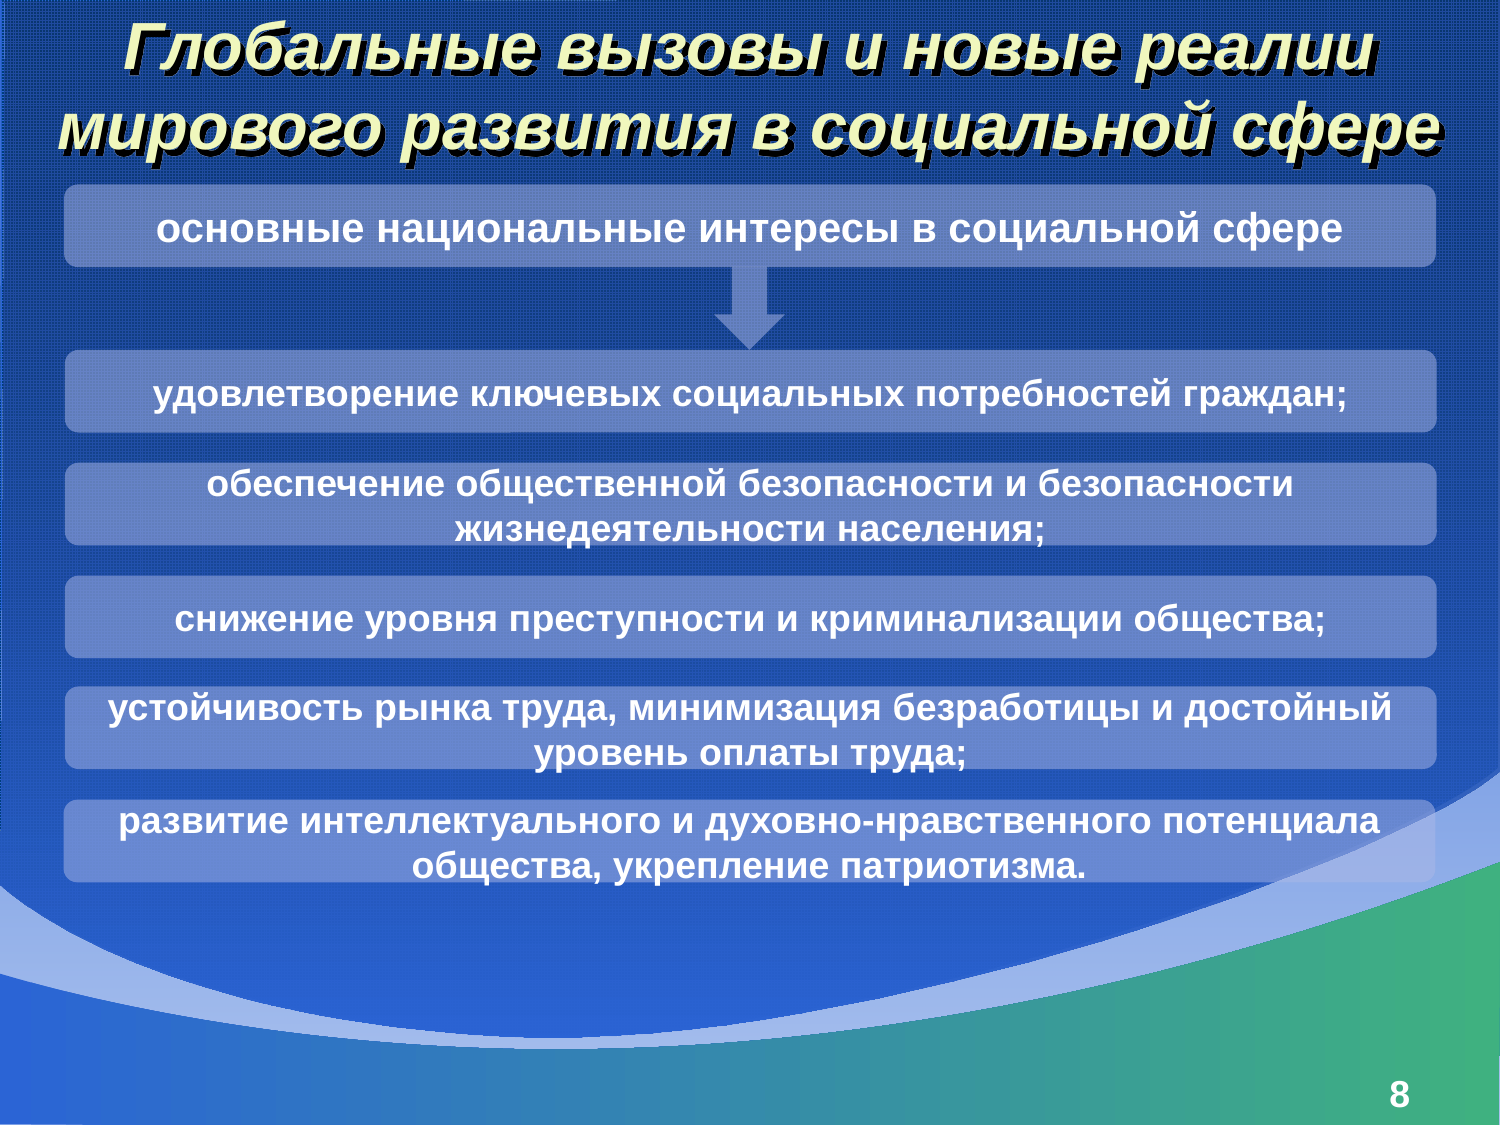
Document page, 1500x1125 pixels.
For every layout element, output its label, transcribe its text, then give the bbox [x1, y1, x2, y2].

text_box основные национальные интересы в социальной сфере [64, 184, 1436, 268]
text_box [714, 266, 785, 350]
text_box устойчивость рынка труда, минимизация безработицы и достойный уровень оплаты труда; [64, 686, 1437, 770]
text_box удовлетворение ключевых социальных потребностей граждан; [64, 349, 1437, 433]
text_box развитие интеллектуального и духовно-нравственного потенциала общества, укрепление патриотизма. [63, 799, 1436, 883]
text_box обеспечение общественной безопасности и безопасности жизнедеятельности населения; [64, 462, 1437, 546]
text_box снижение уровня преступности и криминализации общества; [64, 575, 1437, 659]
slide_number 8 [1074, 1062, 1425, 1103]
text_box Глобальные вызовы и новые реалии мирового развития в социальной сфере [0, 11, 1500, 155]
